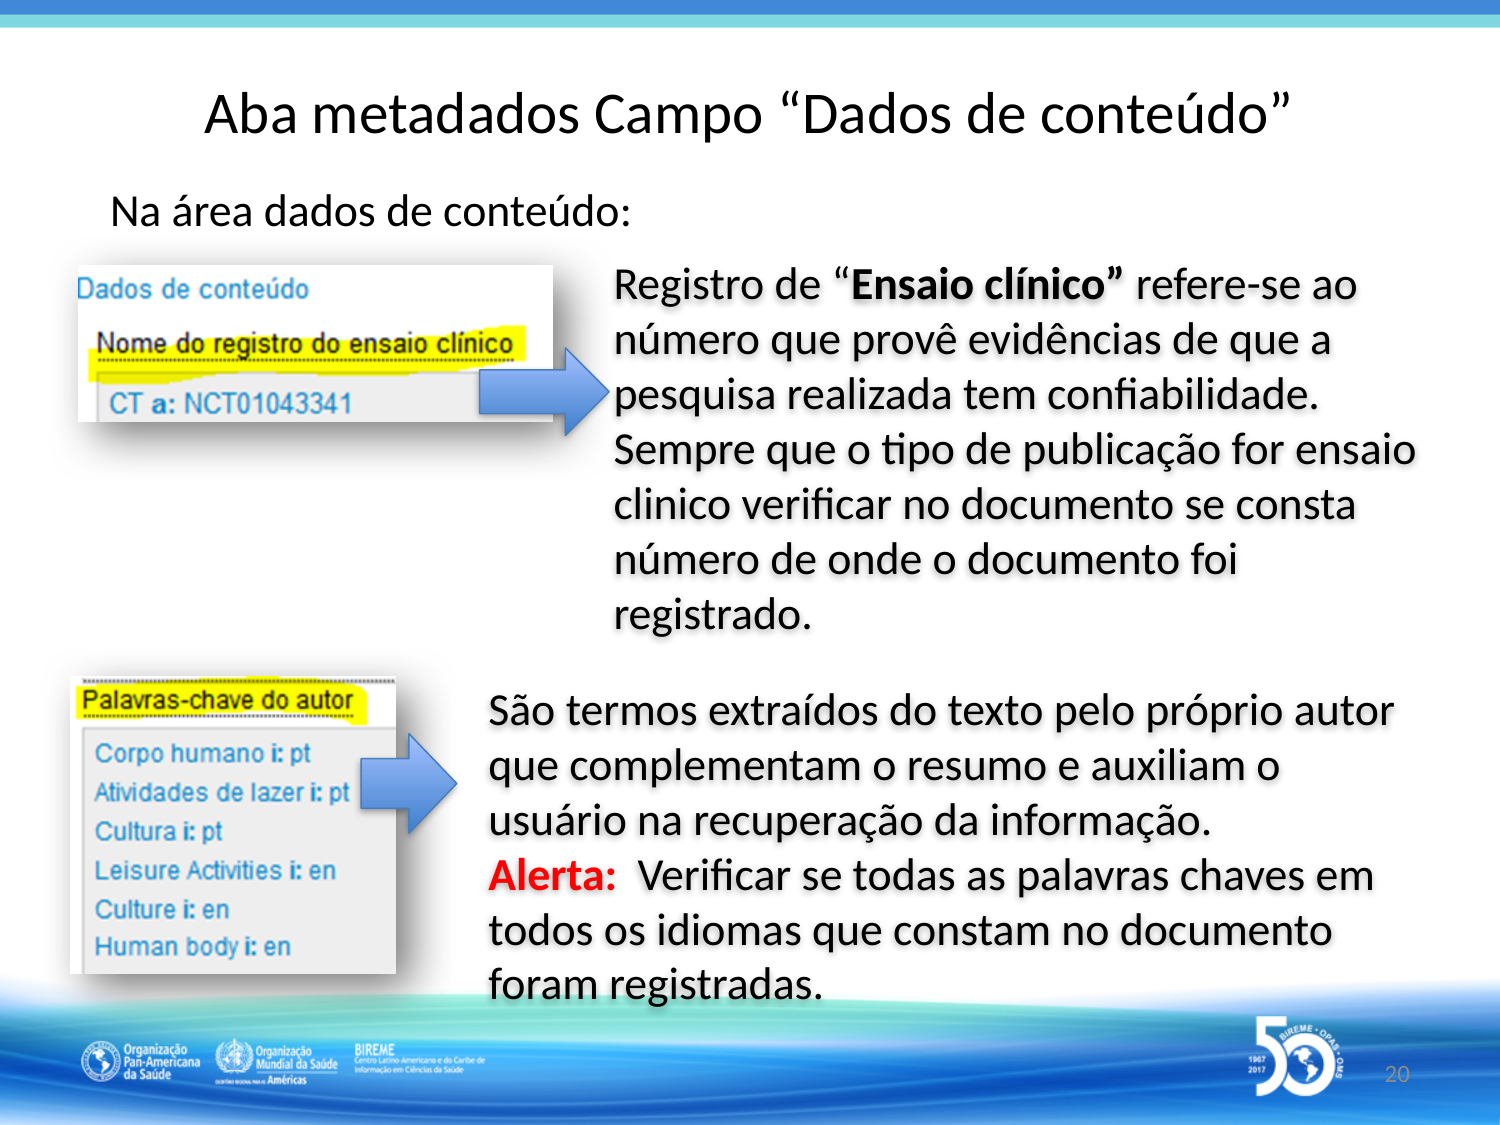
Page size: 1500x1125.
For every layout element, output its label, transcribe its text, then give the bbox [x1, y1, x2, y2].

text_box Registro de “Ensaio clínico” refere-se ao número que provê evidências de que a pesquisa realizada tem confiabilidade. Sempre que o tipo de publicação for ensaio clinico verificar no documento se consta número de onde o documento foi registrado. [598, 261, 1455, 632]
slide_number 20 [1074, 1042, 1425, 1103]
text_box Na área dados de conteúdo: [95, 173, 648, 244]
text_box [402, 733, 458, 834]
text_box São termos extraídos do texto pelo próprio autor que complementam o resumo e auxiliam o usuário na recuperação da informação. Alerta: Verificar se todas as palavras chaves em todos os idiomas que constam no documento foram registradas. [473, 708, 1437, 981]
title Aba metadados Campo “Dados de conteúdo” [75, 45, 1425, 174]
picture [0, 0, 1500, 1125]
text_box [558, 347, 610, 437]
